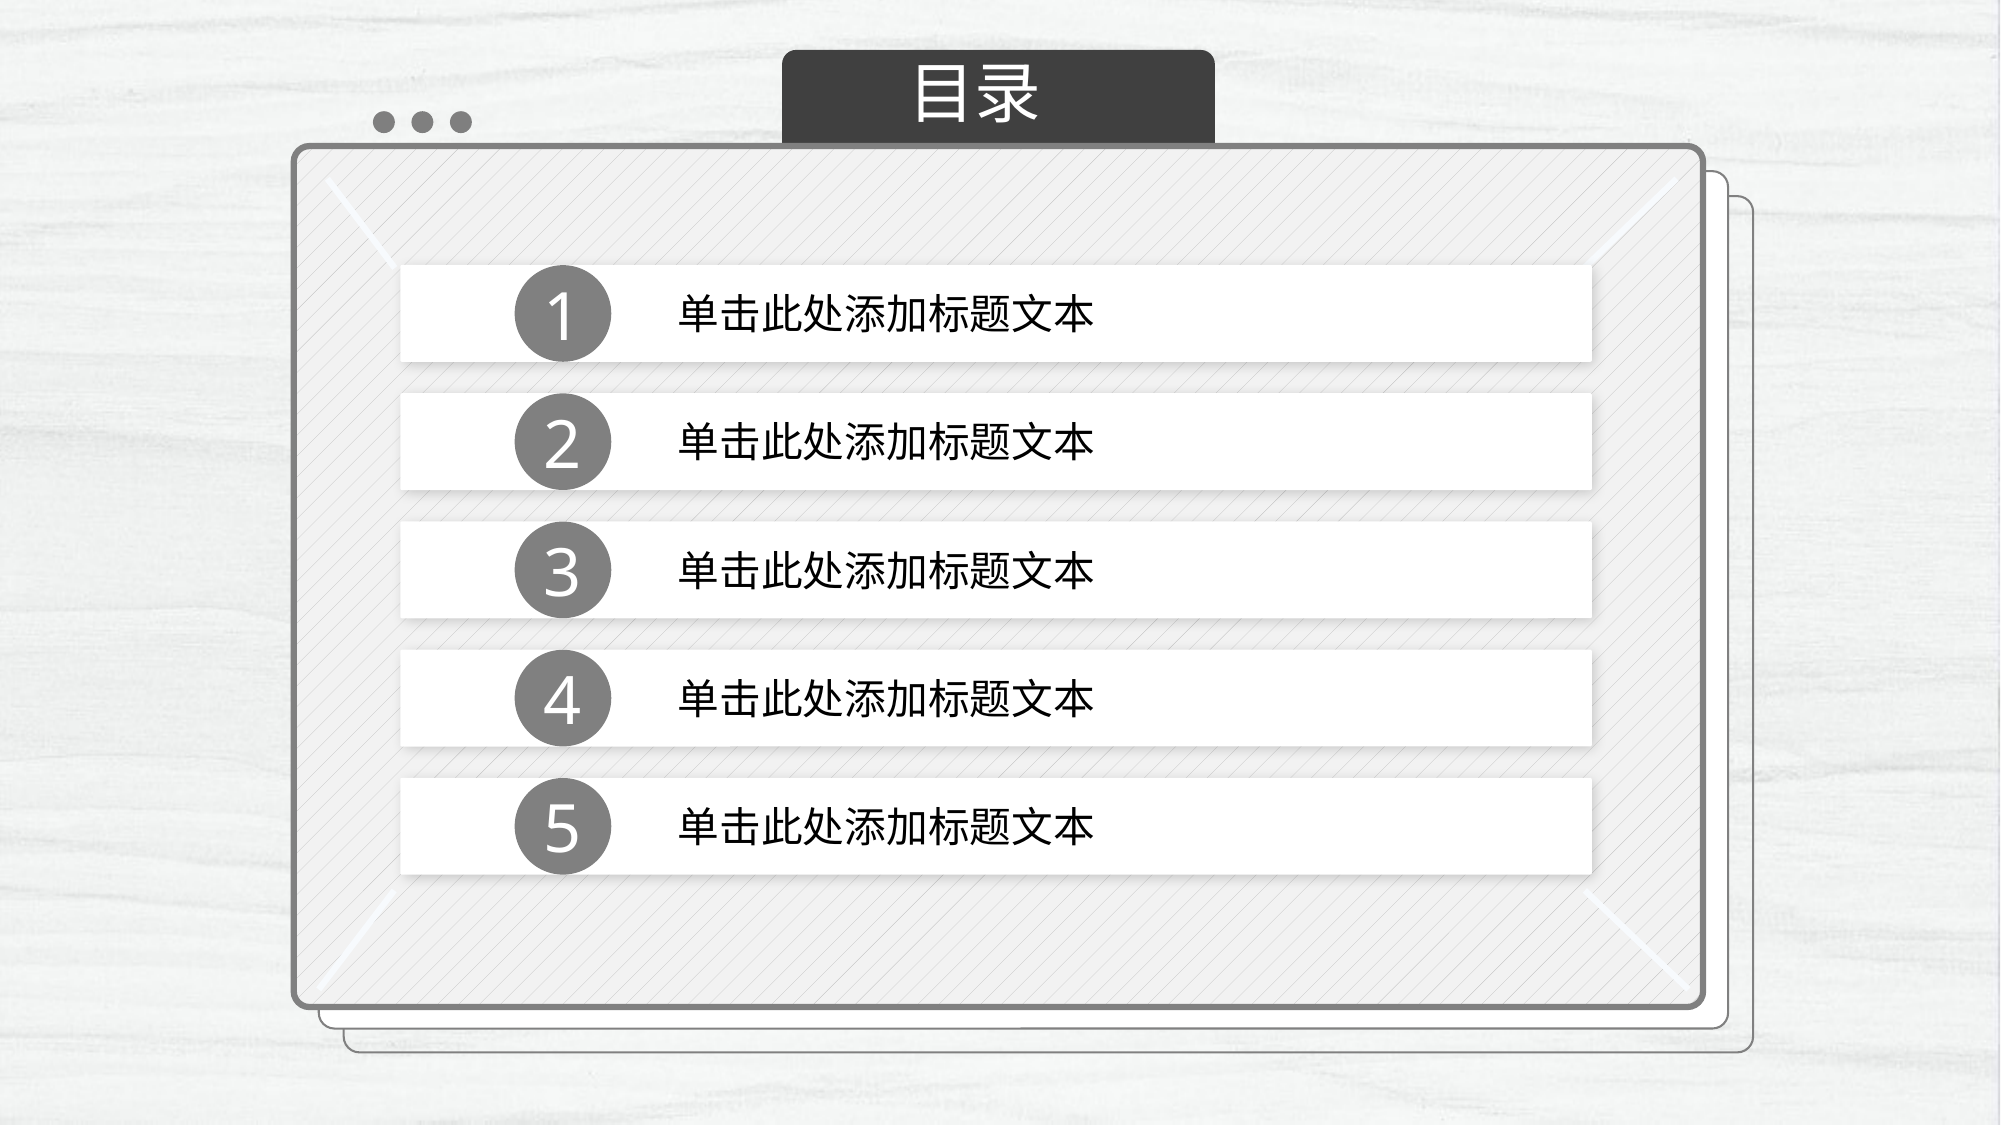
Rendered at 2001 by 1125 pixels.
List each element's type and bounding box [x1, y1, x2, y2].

text_box [400, 393, 1592, 491]
text_box [1584, 890, 1689, 990]
text_box [400, 777, 1592, 875]
picture [0, 0, 2001, 1125]
text_box [400, 264, 1592, 362]
text_box [400, 649, 1592, 747]
text_box [327, 178, 395, 269]
text_box [318, 890, 395, 990]
text_box [372, 111, 472, 134]
text_box [293, 146, 1754, 1053]
text_box [400, 521, 1592, 619]
text_box [1584, 178, 1677, 269]
